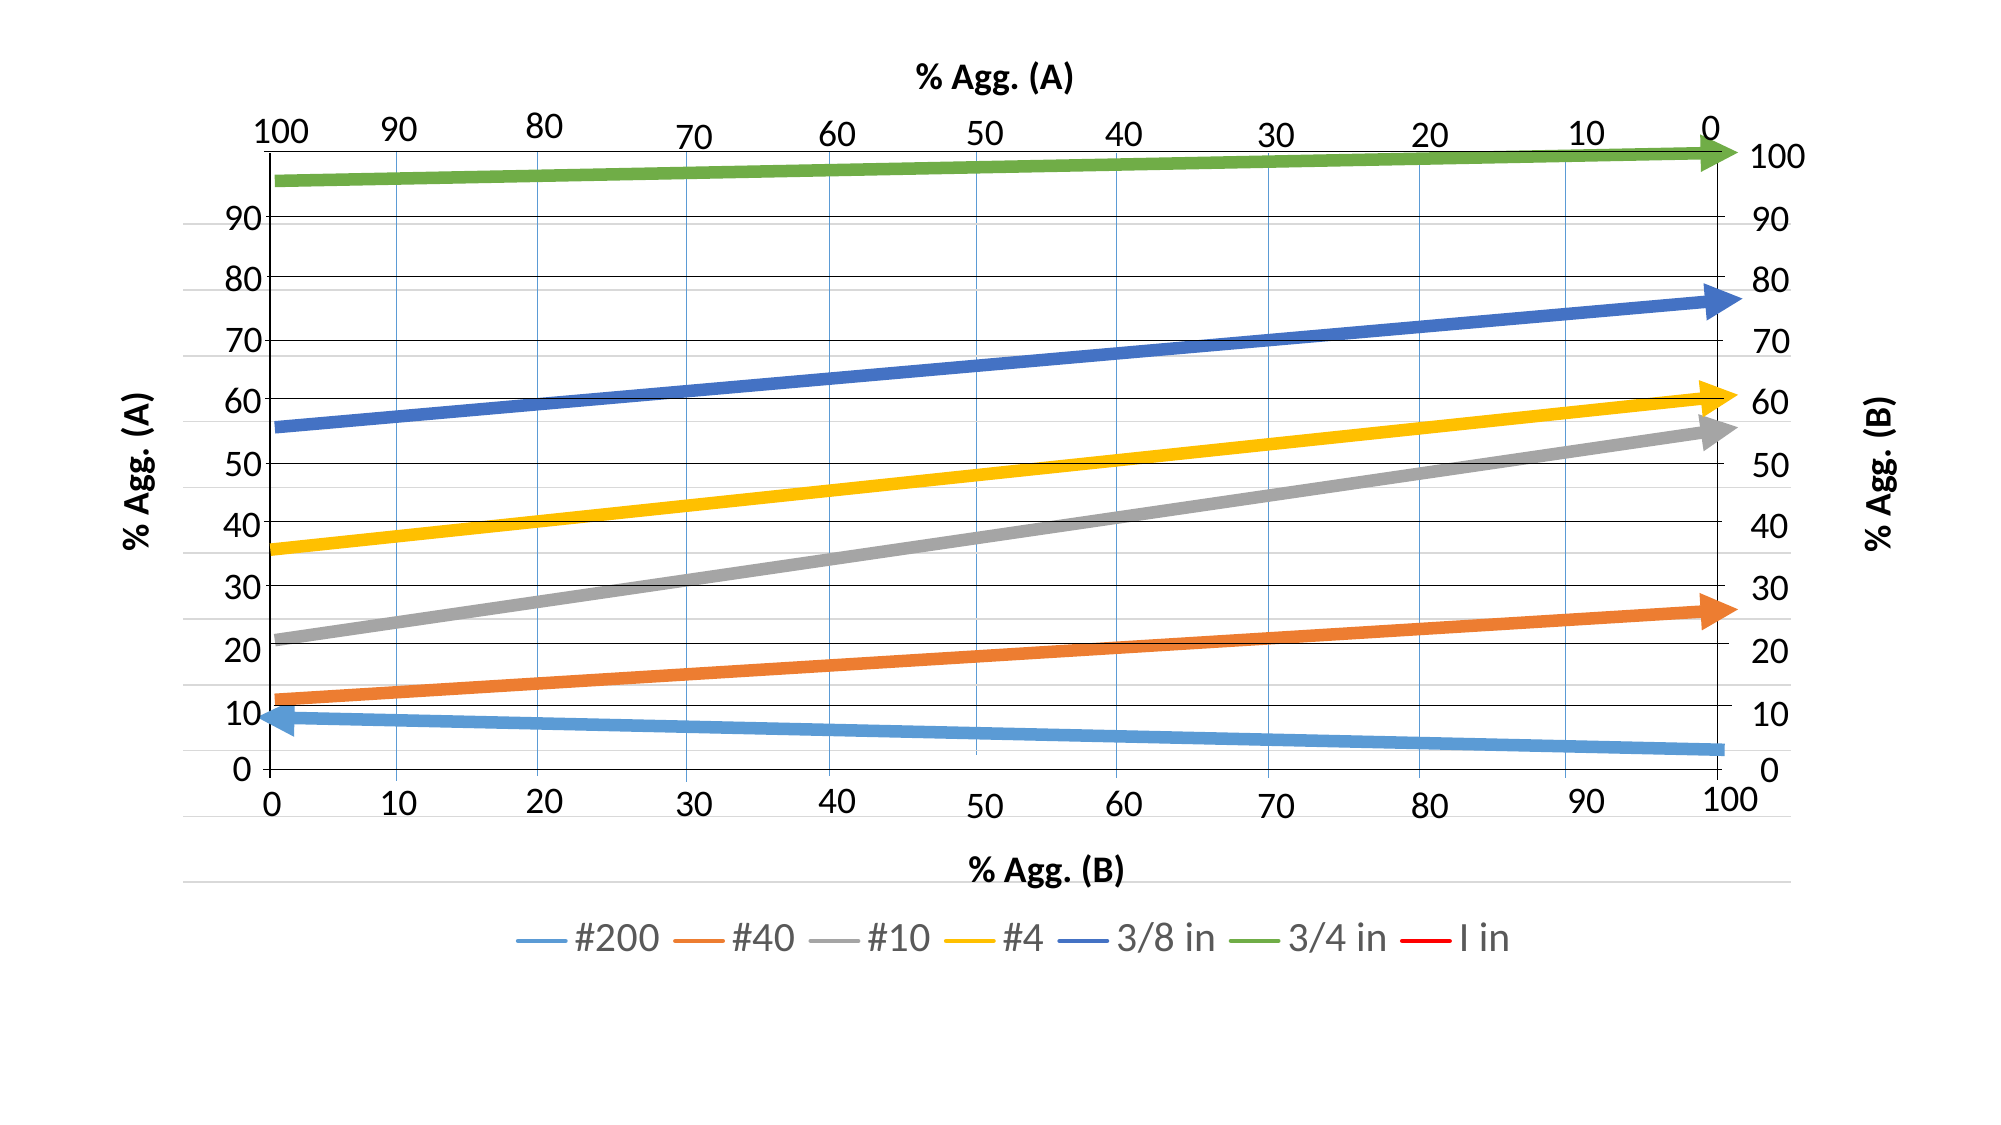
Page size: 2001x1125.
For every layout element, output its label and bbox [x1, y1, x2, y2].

text_box [101, 44, 1907, 977]
